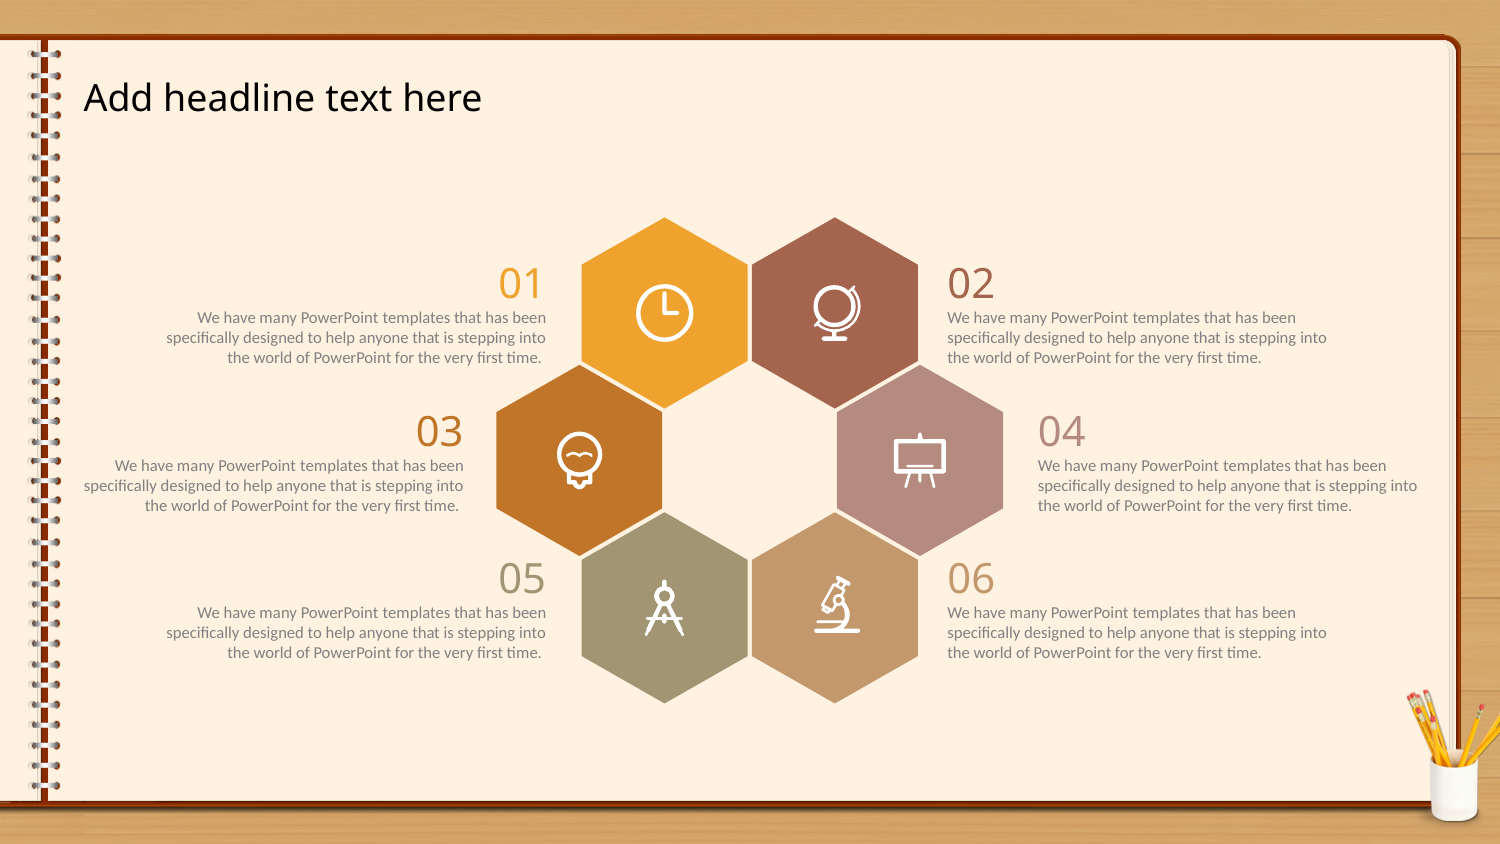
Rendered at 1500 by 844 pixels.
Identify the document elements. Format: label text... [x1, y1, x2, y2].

text_box [814, 575, 861, 633]
text_box [581, 512, 748, 704]
text_box [751, 512, 918, 704]
text_box [751, 217, 918, 409]
text_box [893, 432, 946, 489]
text_box [496, 364, 663, 557]
text_box 06 We have many PowerPoint templates that has been specifically designed to help anyone that is stepping into the world of PowerPoint for the very first time. [947, 551, 1353, 662]
text_box 03 We have many PowerPoint templates that has been specifically designed to help anyone that is stepping into the world of PowerPoint for the very first time. [58, 405, 464, 515]
text_box Add headline text here [83, 74, 604, 120]
text_box [581, 217, 748, 409]
text_box 01 We have many PowerPoint templates that has been specifically designed to help anyone that is stepping into the world of PowerPoint for the very first time. [141, 257, 547, 367]
text_box [636, 284, 694, 342]
picture [0, 0, 1500, 844]
text_box [557, 431, 603, 490]
text_box [644, 579, 685, 637]
text_box [813, 285, 861, 341]
text_box 05 We have many PowerPoint templates that has been specifically designed to help anyone that is stepping into the world of PowerPoint for the very first time. [141, 551, 547, 662]
text_box [836, 364, 1004, 557]
text_box 02 We have many PowerPoint templates that has been specifically designed to help anyone that is stepping into the world of PowerPoint for the very first time. [947, 257, 1353, 367]
text_box 04 We have many PowerPoint templates that has been specifically designed to help anyone that is stepping into the world of PowerPoint for the very first time. [1038, 405, 1443, 515]
